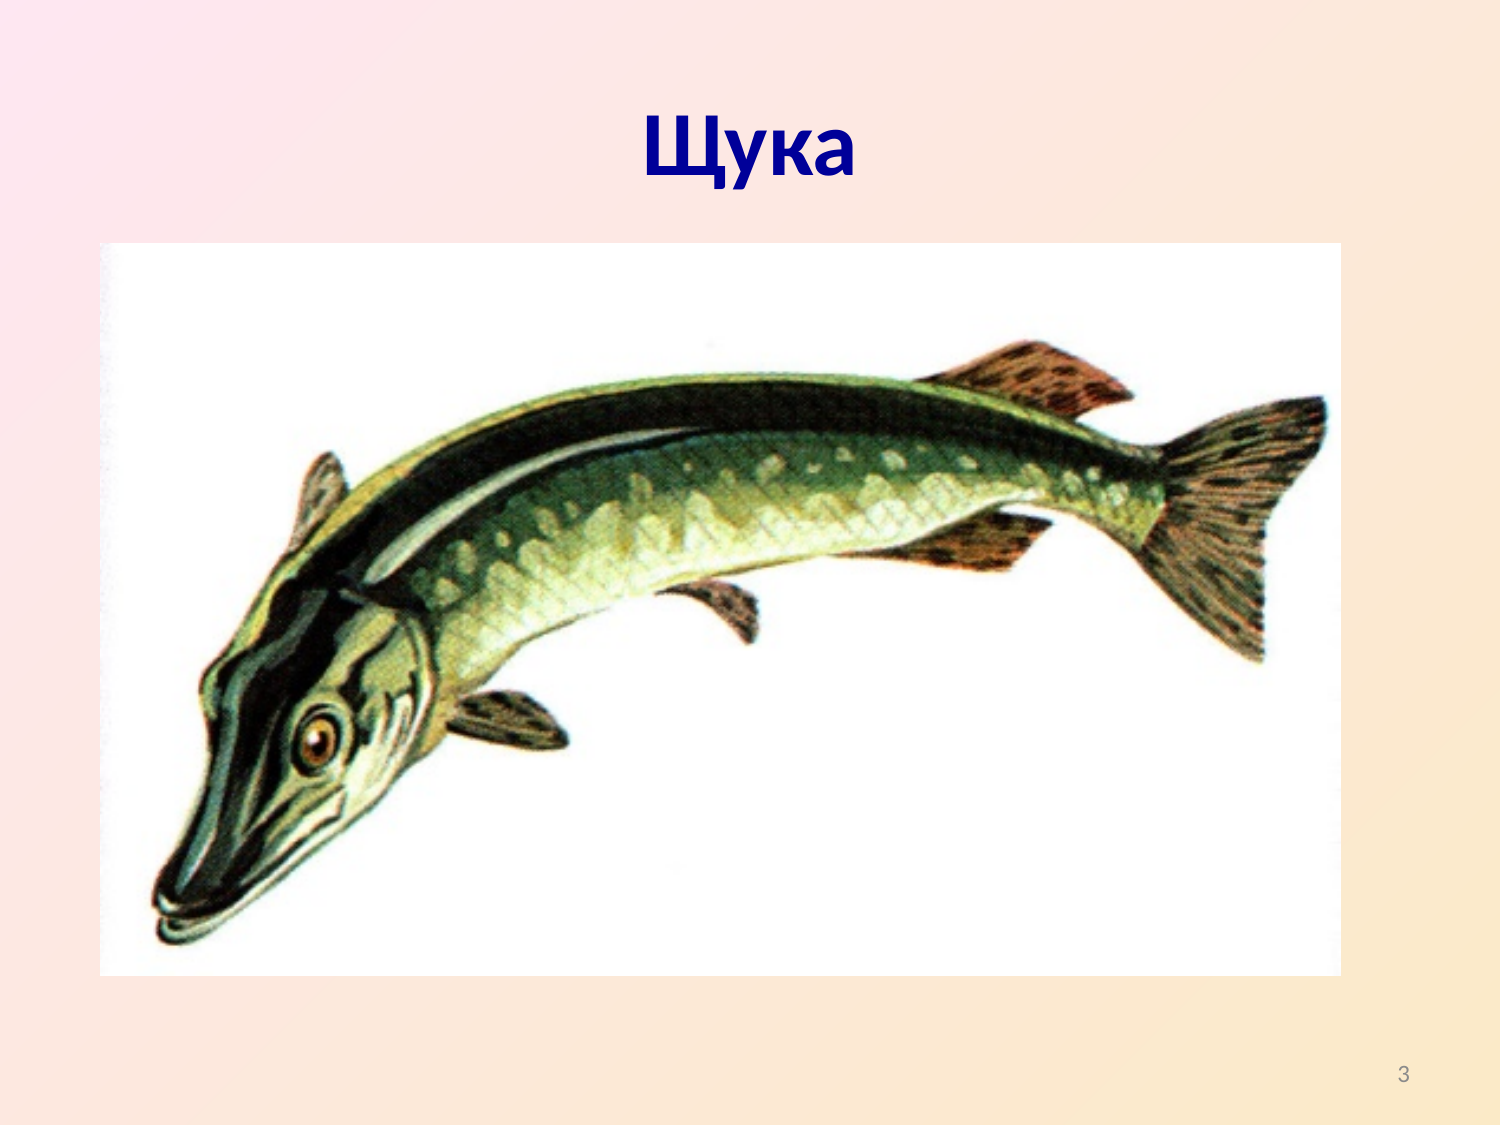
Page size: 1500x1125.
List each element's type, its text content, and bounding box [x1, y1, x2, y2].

title Щука [75, 45, 1425, 233]
slide_number 3 [1074, 1042, 1425, 1103]
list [100, 243, 1341, 977]
